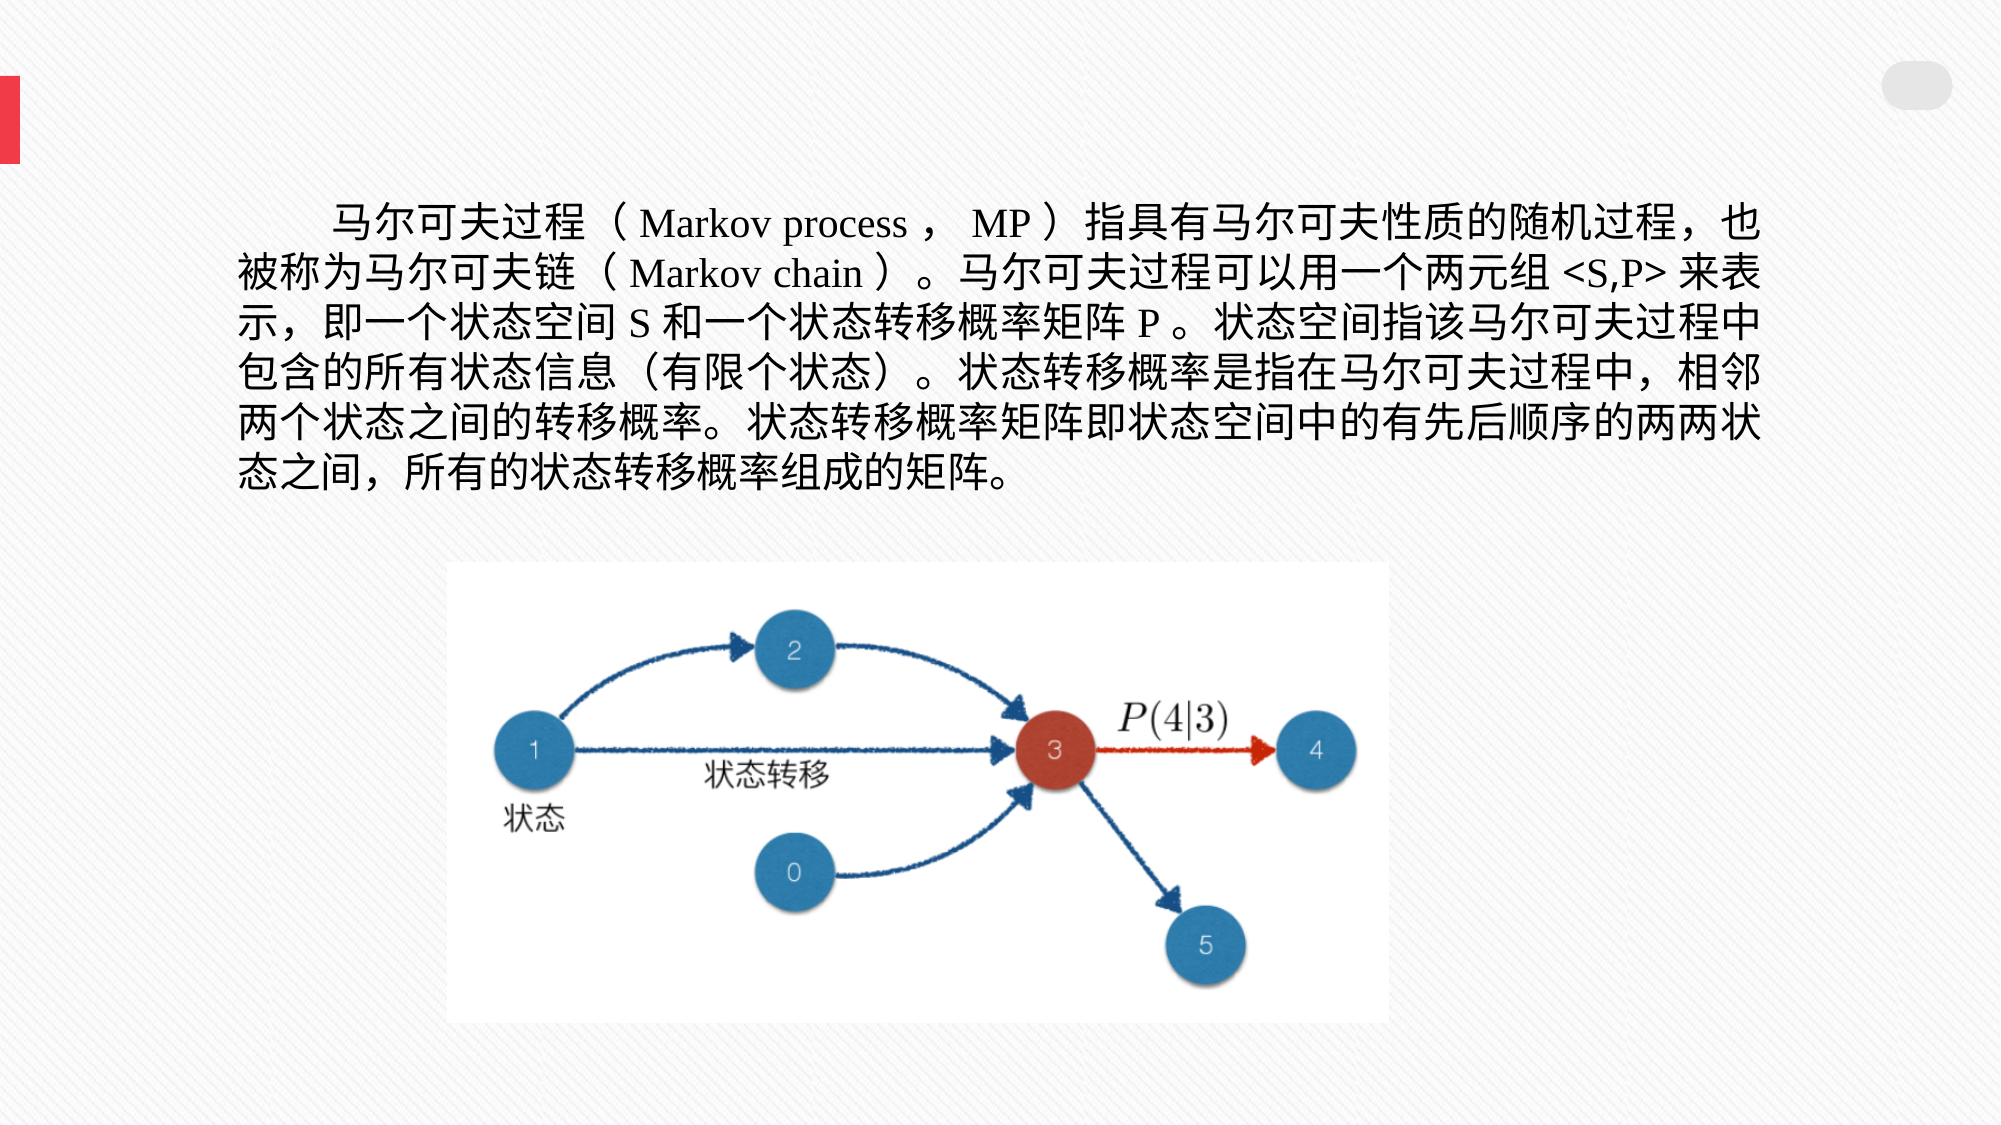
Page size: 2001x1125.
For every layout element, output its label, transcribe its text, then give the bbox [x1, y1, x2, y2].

picture [0, 0, 2001, 1125]
text_box 马尔可夫过程（Markov process，MP）指具有马尔可夫性质的随机过程，也被称为马尔可夫链（Markov chain）。马尔可夫过程可以用一个两元组<S,P>来表示，即一个状态空间S和一个状态转移概率矩阵P。状态空间指该马尔可夫过程中包含的所有状态信息（有限个状态）。状态转移概率是指在马尔可夫过程中，相邻两个状态之间的转移概率。状态转移概率矩阵即状态空间中的有先后顺序的两两状态之间，所有的状态转移概率组成的矩阵。 [222, 188, 1778, 504]
